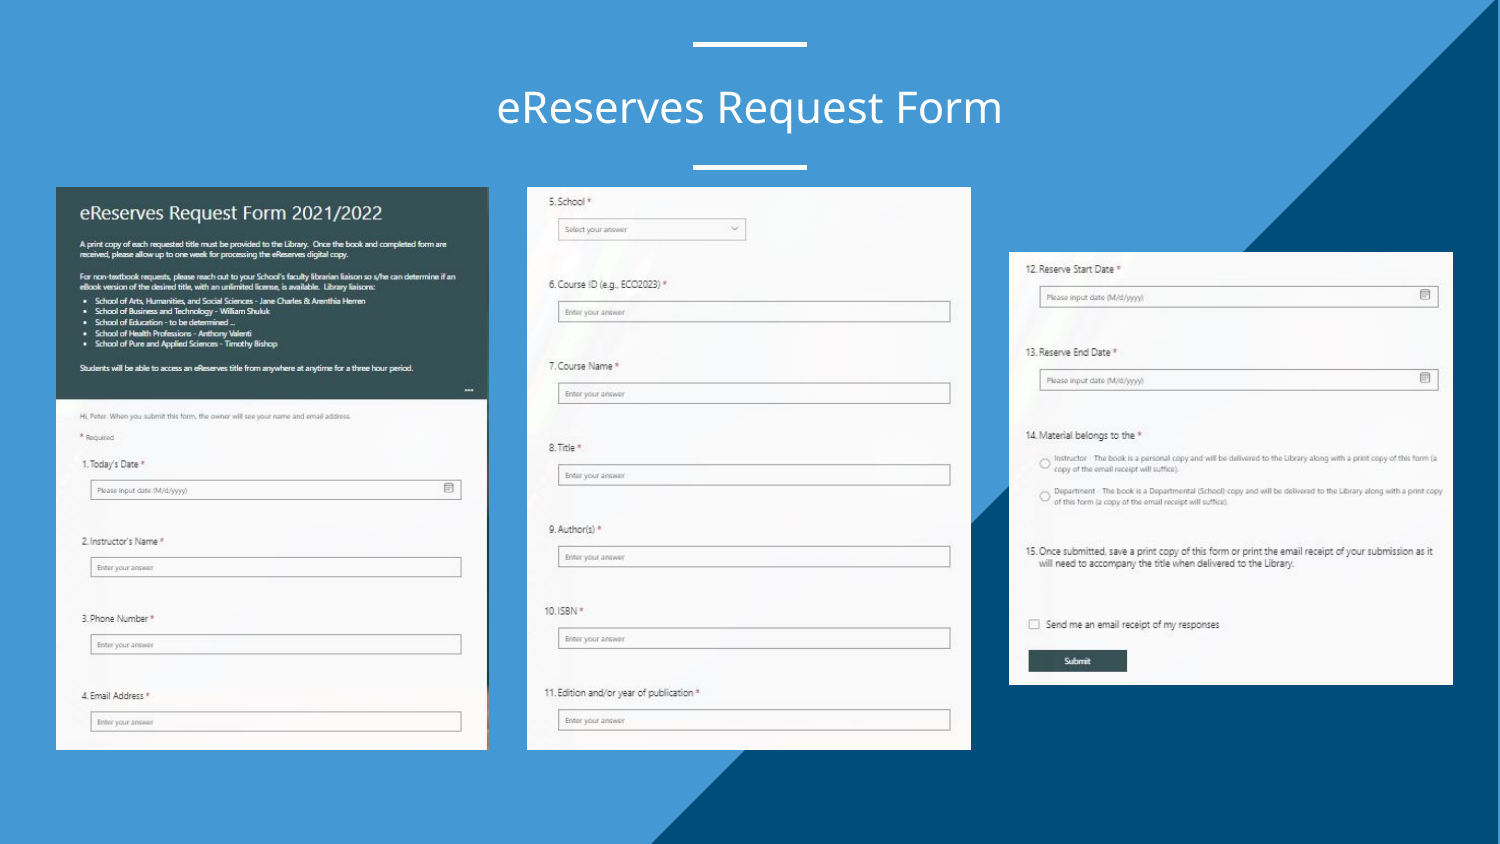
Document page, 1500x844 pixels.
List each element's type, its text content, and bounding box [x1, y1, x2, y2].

picture [527, 187, 971, 750]
picture [1008, 252, 1453, 685]
picture [56, 187, 490, 750]
title eReserves Request Form [169, 23, 1331, 148]
